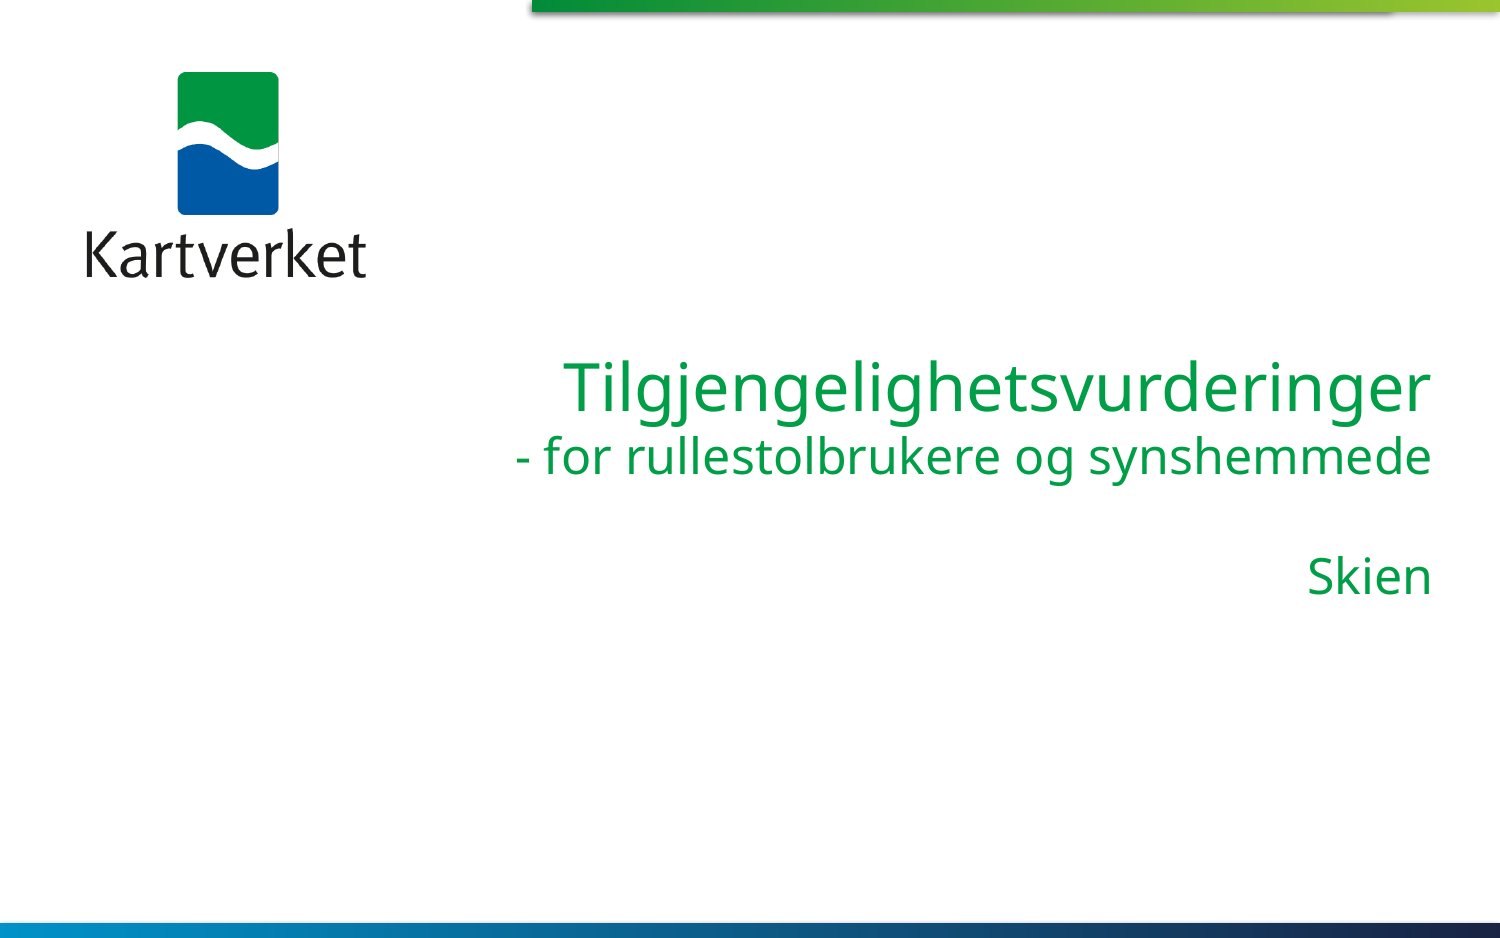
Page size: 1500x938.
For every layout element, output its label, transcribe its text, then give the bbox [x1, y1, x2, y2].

text_box Tilgjengelighetsvurderinger - for rullestolbrukere og synshemmede Skien [66, 337, 1449, 613]
